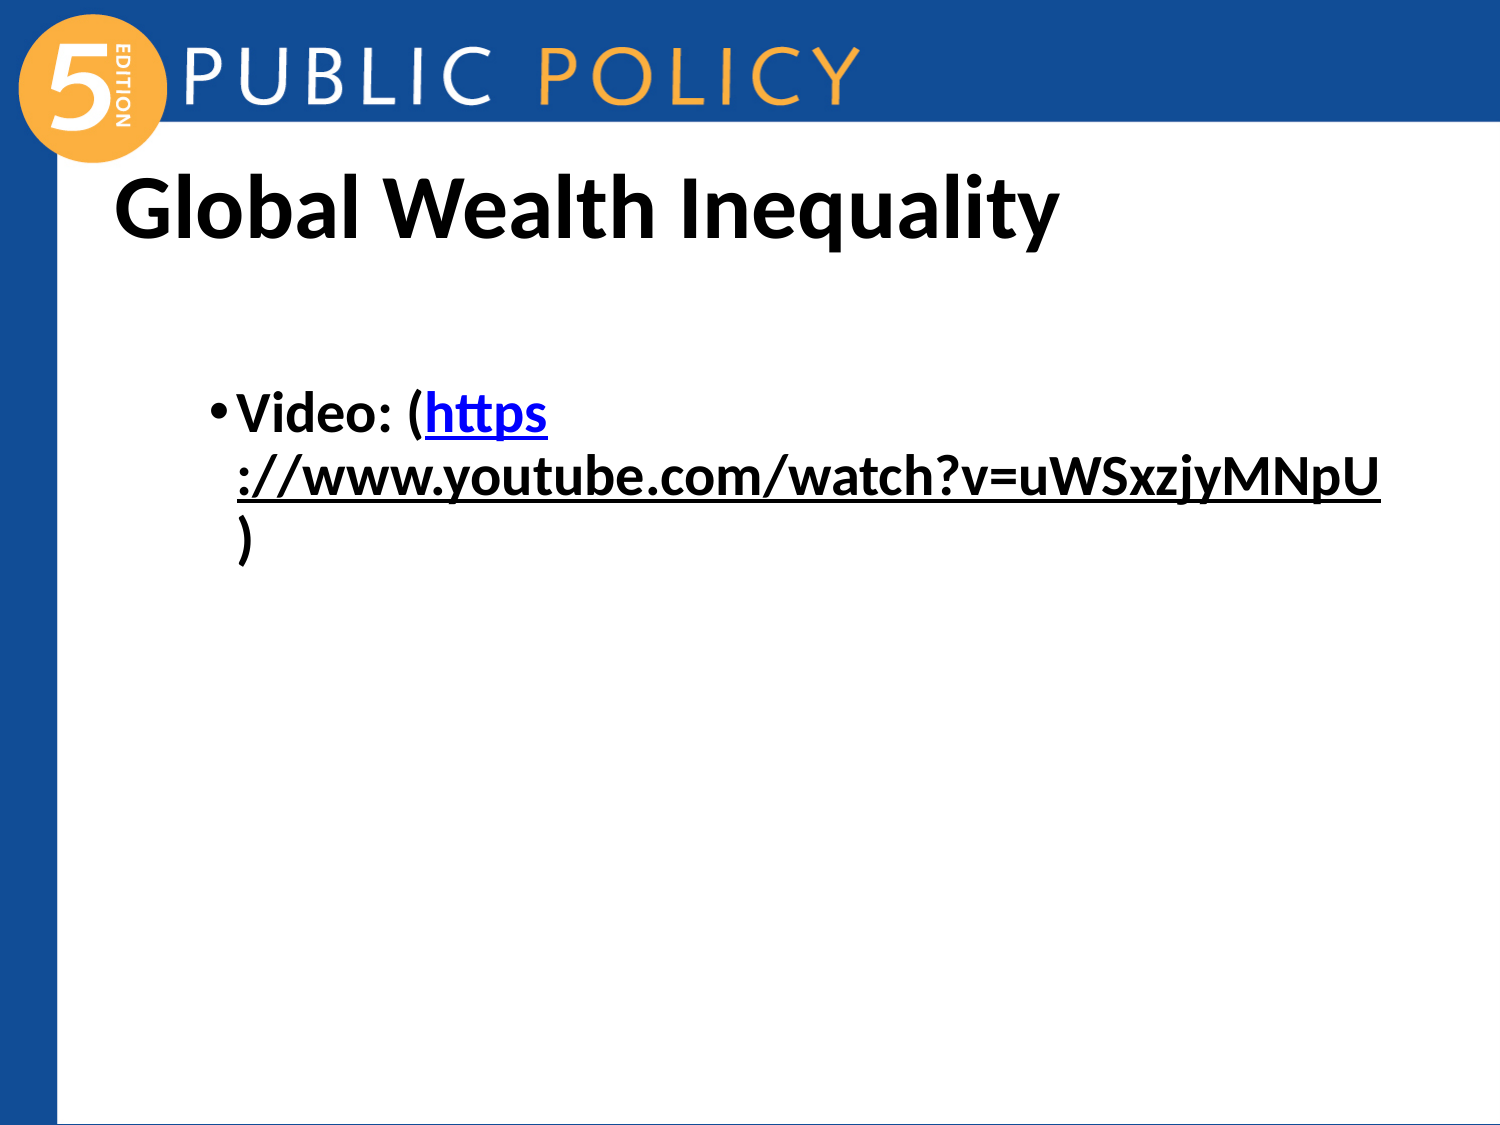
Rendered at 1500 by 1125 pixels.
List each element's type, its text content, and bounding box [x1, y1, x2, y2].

picture [0, 0, 1500, 1125]
list Video: (https://www.youtube.com/watch?v=uWSxzjyMNpU) [137, 375, 1397, 1089]
title Global Wealth Inequality [99, 99, 1394, 318]
